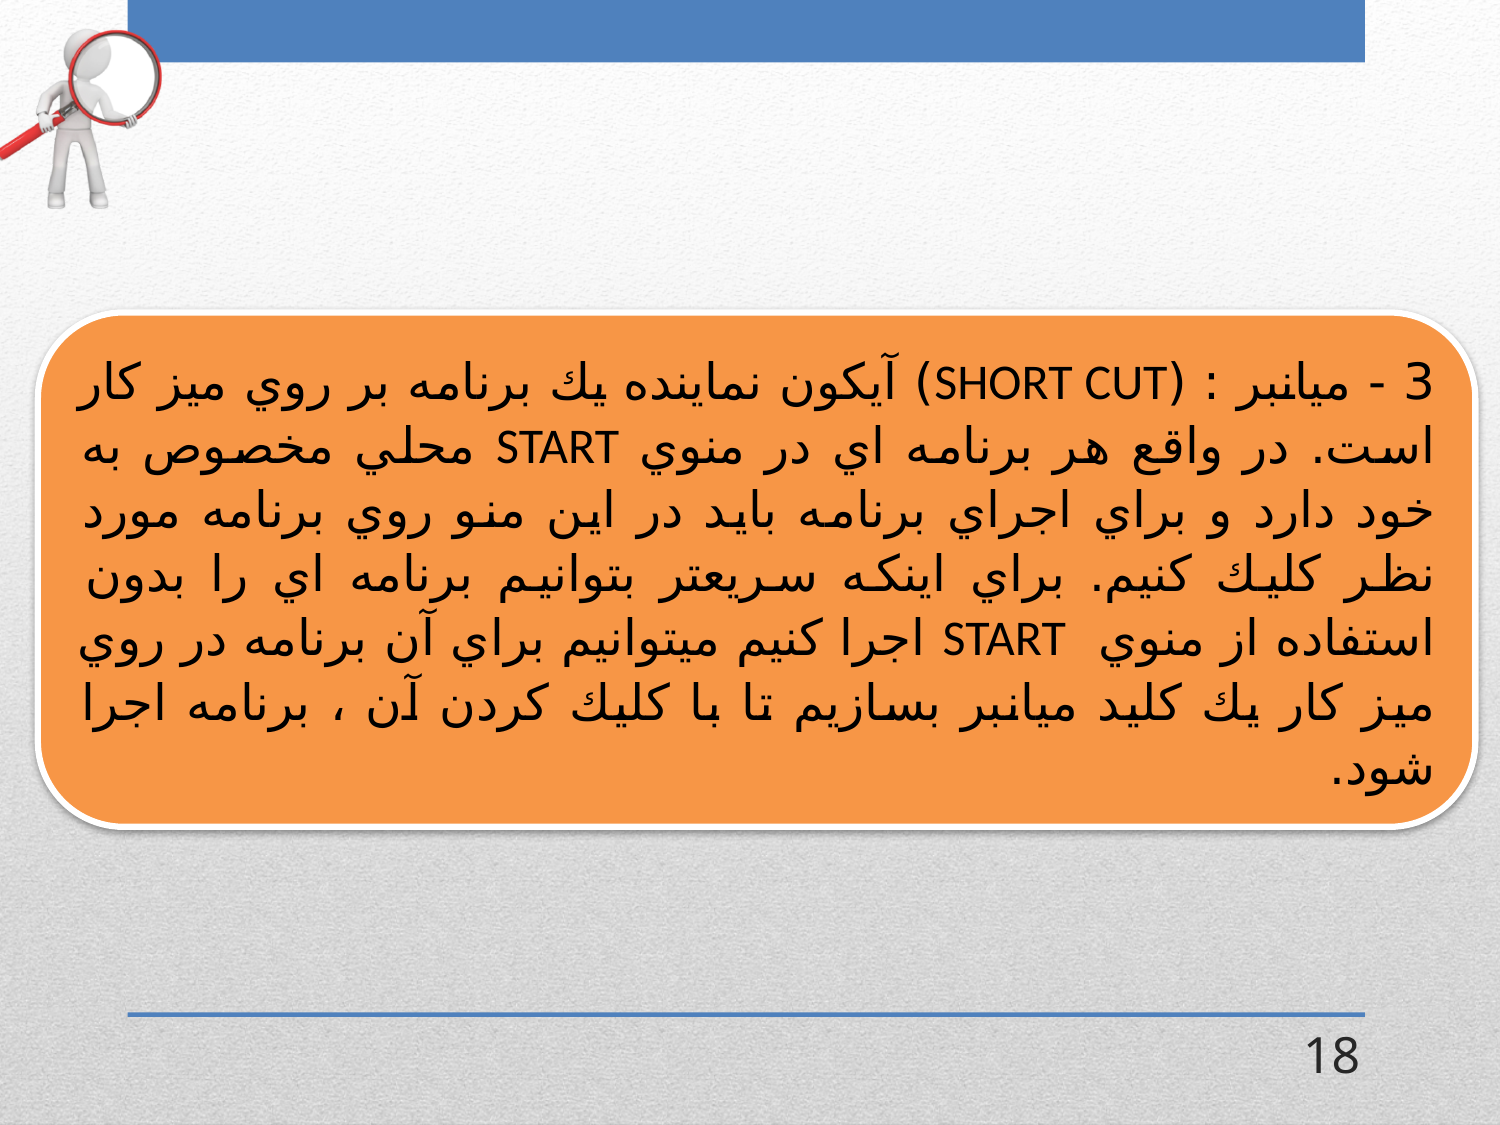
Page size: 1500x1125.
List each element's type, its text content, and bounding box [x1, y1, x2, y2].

text_box [78, 1004, 1367, 1083]
text_box 3 - ميانبر : (SHORT CUT) آيكون نماينده يك برنامه بر روي ميز كار است. در واقع هر برنامه اي در منوي START محلي مخصوص به خود دارد و براي اجراي برنامه بايد در اين منو روي برنامه مورد نظر كليك كنيم. براي اينكه سريعتر بتوانيم برنامه اي را بدون استفاده از منوي START اجرا كنيم ميتوانيم براي آن برنامه در روي ميز كار يك كليد ميانبر بسازيم تا با كليك كردن آن ، برنامه اجرا شود. [34, 309, 1479, 830]
slide_number 18 [1250, 1027, 1375, 1088]
picture [0, 28, 163, 210]
